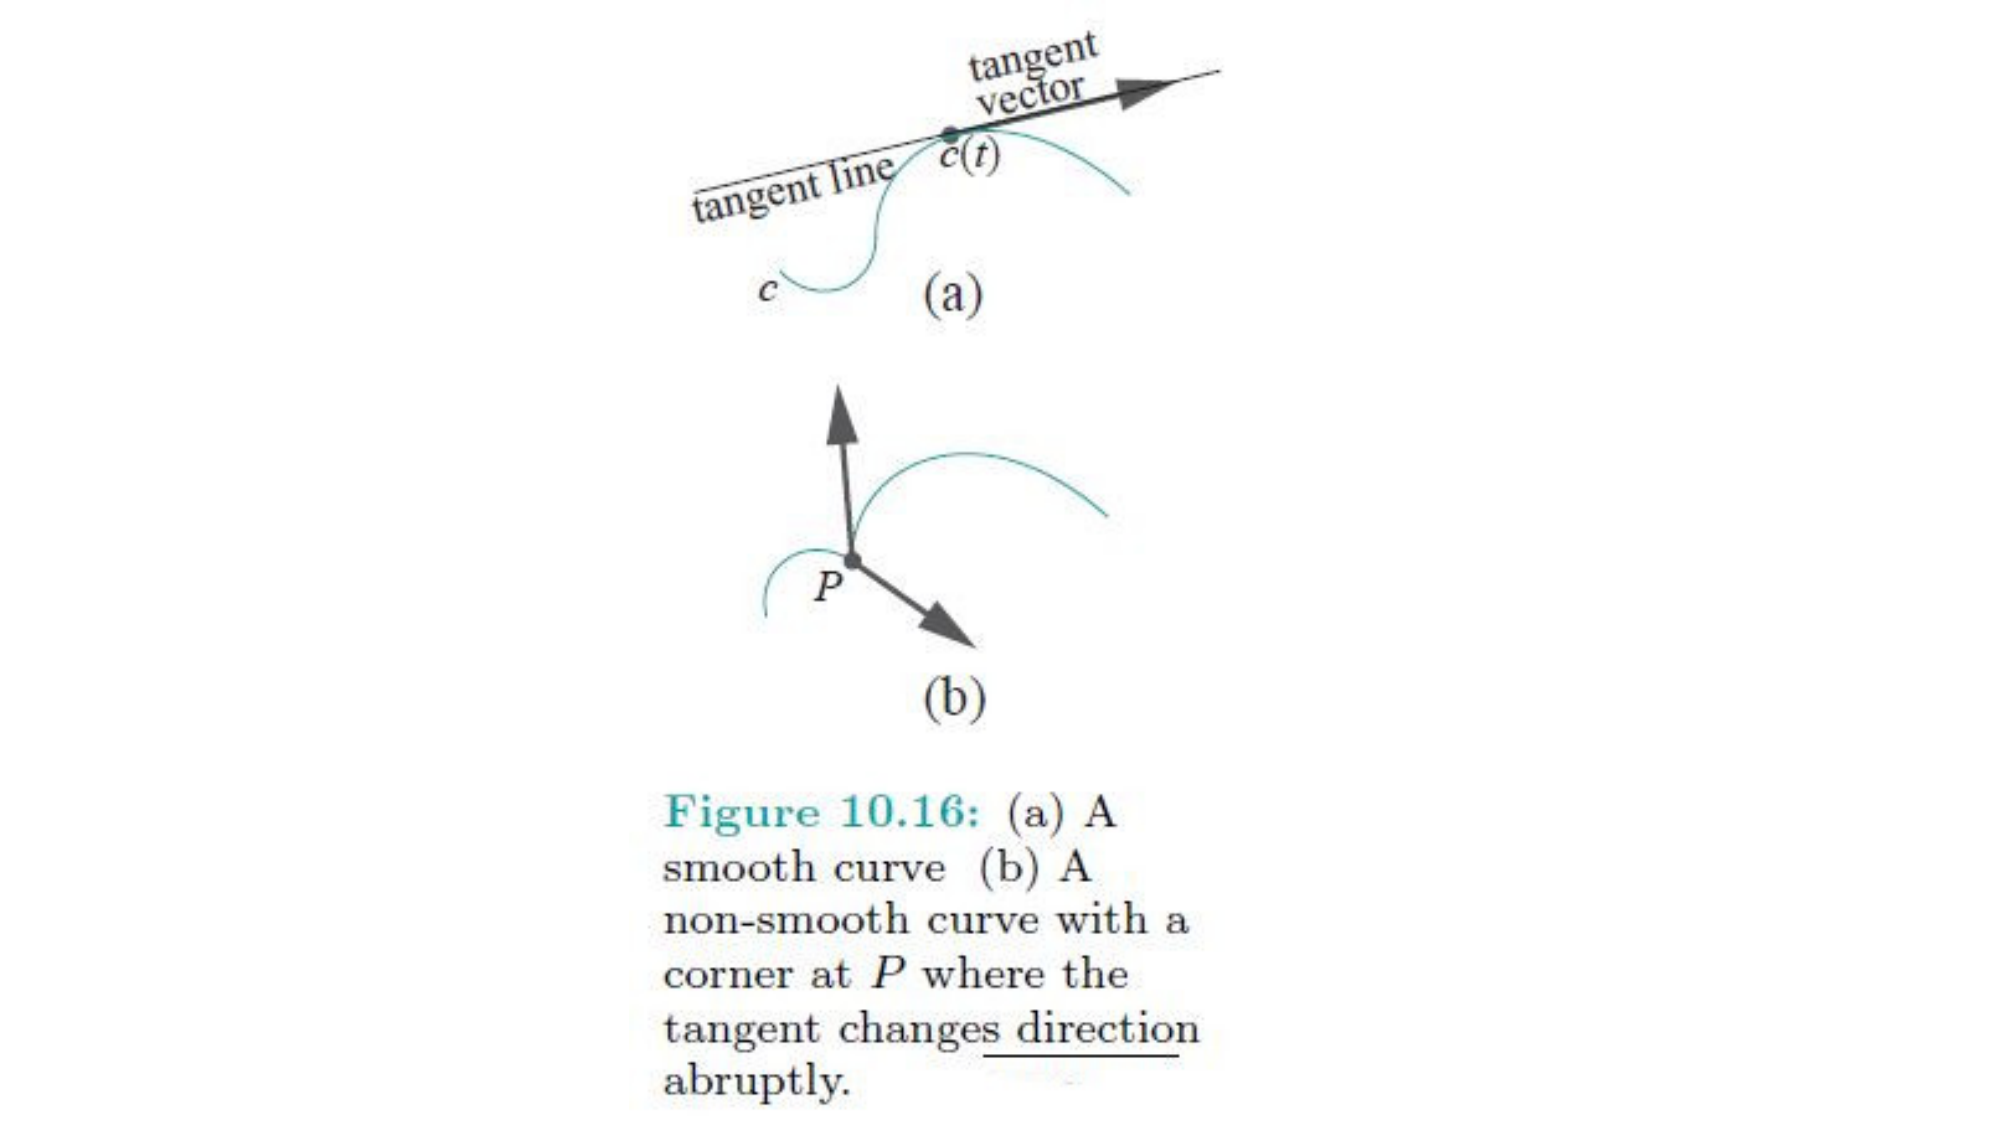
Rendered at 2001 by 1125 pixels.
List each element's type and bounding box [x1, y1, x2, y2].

picture [629, 0, 1371, 1125]
